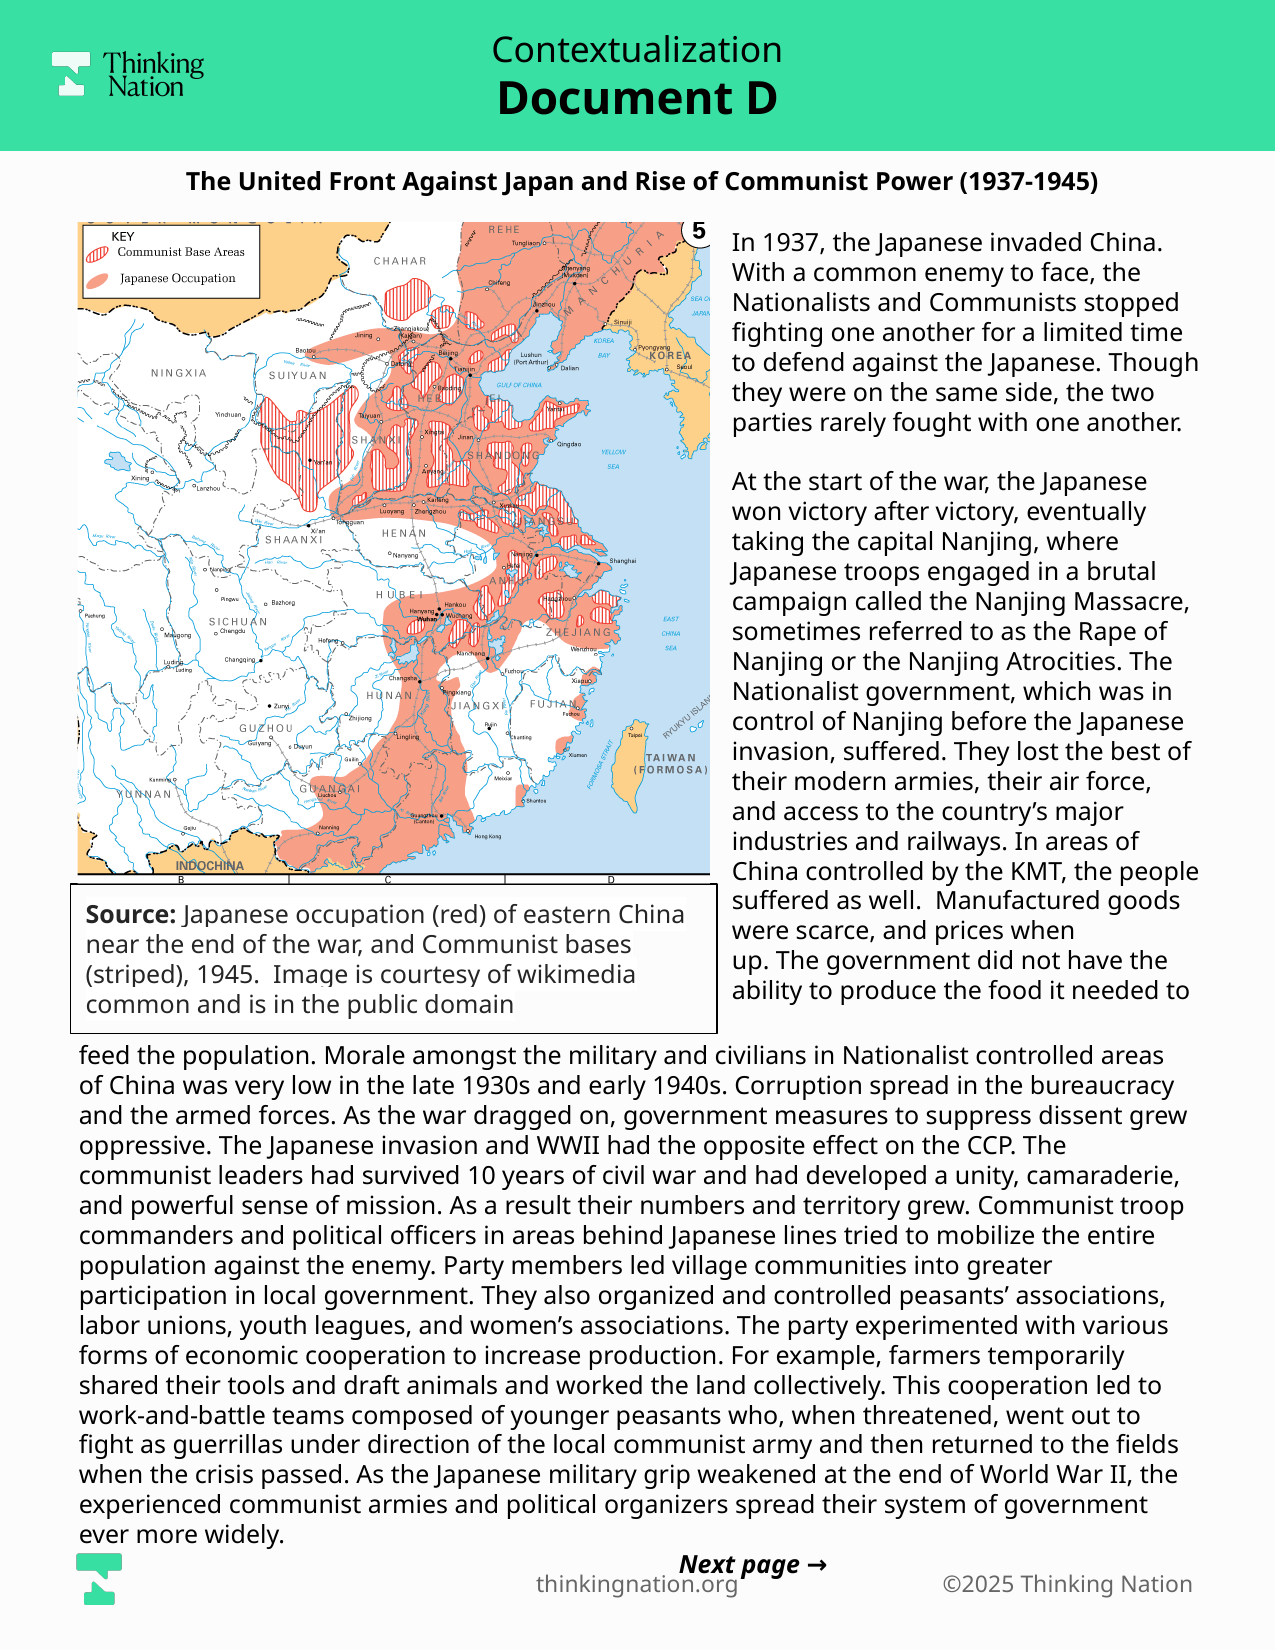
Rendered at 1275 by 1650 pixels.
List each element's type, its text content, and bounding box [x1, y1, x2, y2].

text_box Contextualization Document D [0, 0, 1275, 151]
picture [77, 222, 710, 884]
text_box feed the population. Morale amongst the military and civilians in Nationalist controlled areas of China was very low in the late 1930s and early 1940s. Corruption spread in the bureaucracy and the armed forces. As the war dragged on, government measures to suppress dissent grew oppressive. The Japanese invasion and WWII had the opposite effect on the CCP. The communist leaders had survived 10 years of civil war and had developed a unity, camaraderie, and powerful sense of mission. As a result their numbers and territory grew. Communist troop commanders and political officers in areas behind Japanese lines tried to mobilize the entire population against the enemy. Party members led village communities into greater participation in local government. They also organized and controlled peasants’ associations, labor unions, youth leagues, and women’s associations. The party experimented with various forms of economic cooperation to increase production. For example, farmers temporarily shared their tools and draft animals and worked the land collectively. This cooperation led to work-and-battle teams composed of younger peasants who, when threatened, went out to fight as guerrillas under direction of the local communist army and then returned to the fields when the crisis passed. As the Japanese military grip weakened at the end of World War II, the experienced communist armies and political organizers spread their system of government ever more widely. Next page → [63, 1024, 1212, 1594]
text_box In 1937, the Japanese invaded China. With a common enemy to face, the Nationalists and Communists stopped fighting one another for a limited time to defend against the Japanese. Though they were on the same side, the two parties rarely fought with one another. At the start of the war, the Japanese won victory after victory, eventually taking the capital Nanjing, where Japanese troops engaged in a brutal campaign called the Nanjing Massacre, sometimes referred to as the Rape of Nanjing or the Nanjing Atrocities. The Nationalist government, which was in control of Nanjing before the Japanese invasion, suffered. They lost the best of their modern armies, their air force, and access to the country’s major industries and railways. In areas of China controlled by the KMT, the people suffered as well. Manufactured goods were scarce, and prices when up. The government did not have the ability to produce the food it needed to [716, 211, 1217, 1020]
text_box thinkingnation.org [486, 1594, 789, 1605]
text_box ©2025 Thinking Nation [907, 1594, 1210, 1605]
text_box The United Front Against Japan and Rise of Communist Power (1937-1945) [77, 150, 1209, 211]
picture [63, 1543, 135, 1615]
text_box Source: Japanese occupation (red) of eastern China near the end of the war, and Communist bases (striped), 1945. Image is courtesy of wikimedia common and is in the public domain [70, 883, 717, 1024]
picture [35, 37, 210, 110]
